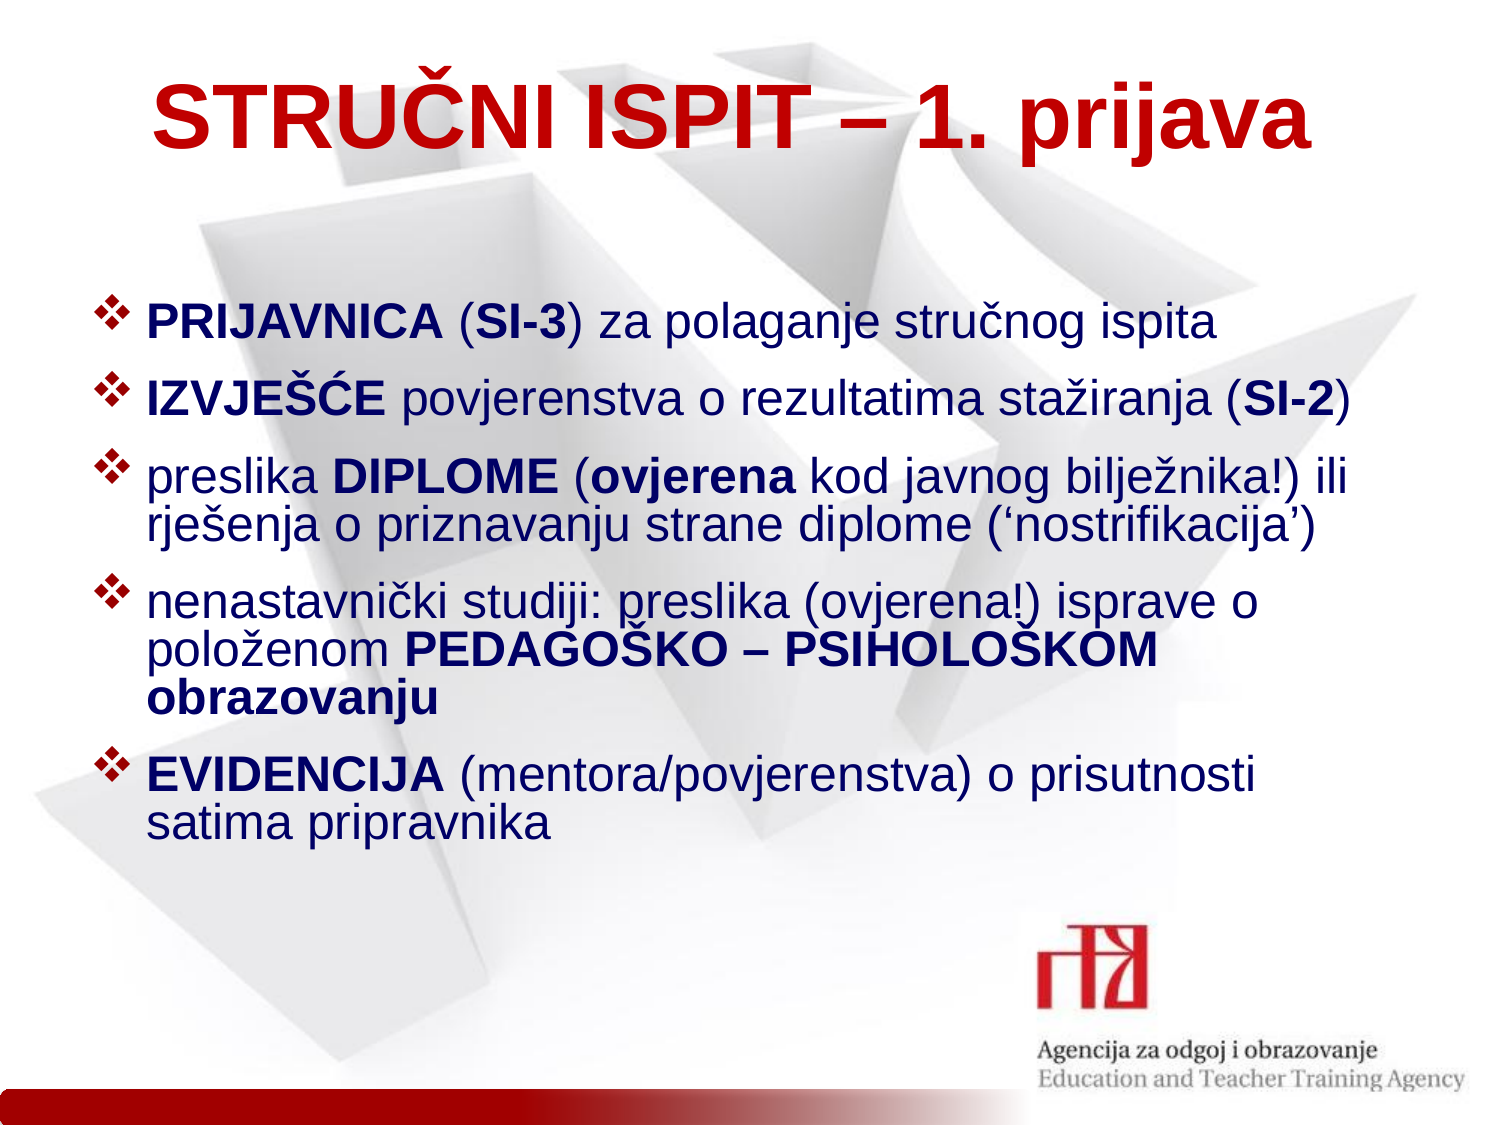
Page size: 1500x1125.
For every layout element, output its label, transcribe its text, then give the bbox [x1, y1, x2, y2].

title STRUČNI ISPIT – 1. prijava [53, 42, 1412, 181]
list PRIJAVNICA (SI-3) za polaganje stručnog ispita IZVJEŠĆE povjerenstva o rezultatima stažiranja (SI-2) preslika DIPLOME (ovjerena kod javnog bilježnika!) ili rješenja o priznavanju strane diplome (‘nostrifikacija’) nenastavnički studiji: preslika (ovjerena!) isprave o položenom PEDAGOŠKO – PSIHOLOŠKOM obrazovanju EVIDENCIJA (mentora/povjerenstva) o prisutnosti satima pripravnika [75, 292, 1425, 988]
picture [5, 0, 1495, 1125]
